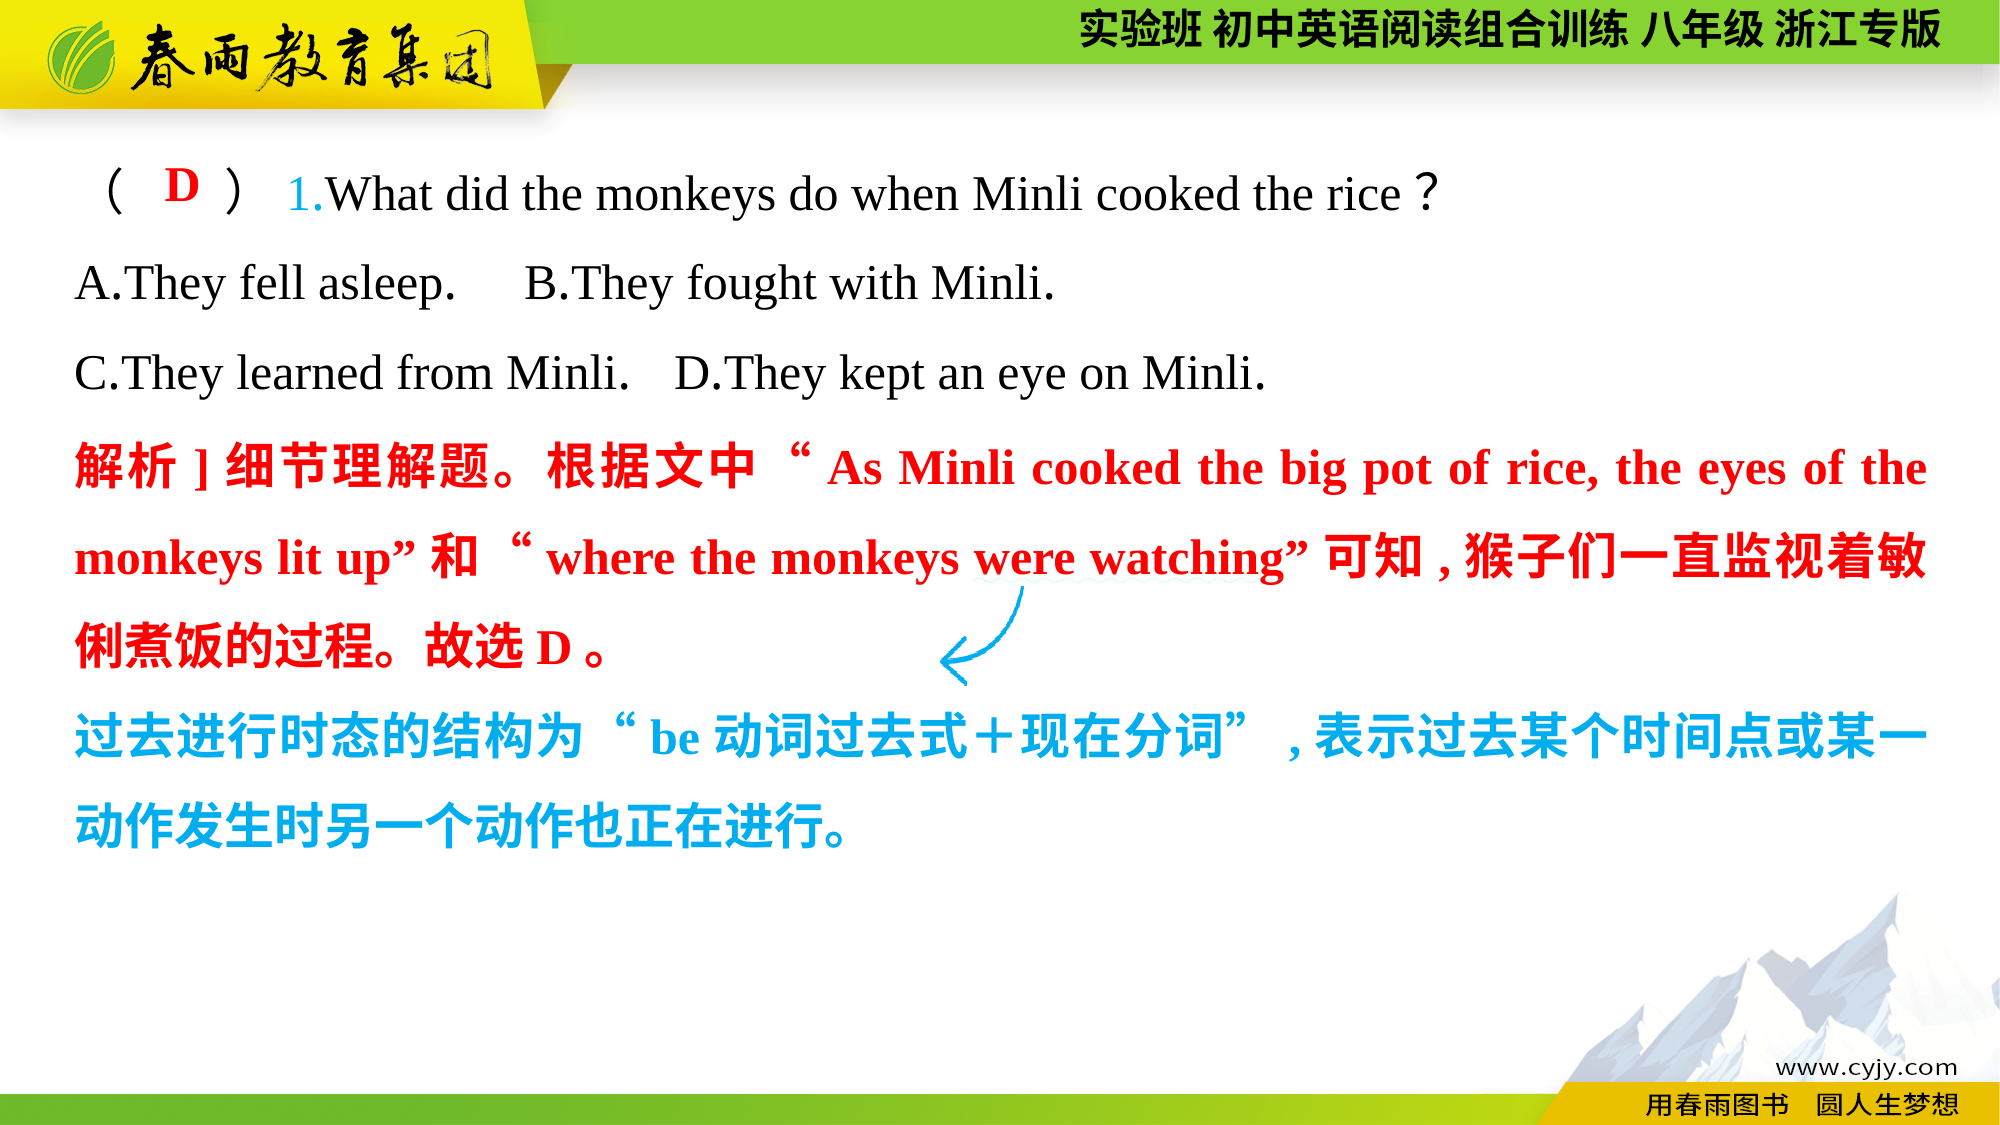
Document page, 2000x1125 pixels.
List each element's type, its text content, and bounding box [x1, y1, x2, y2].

text_box 解析]细节理解题。根据文中“As Minli cooked the big pot of rice, the eyes of the monkeys lit up”和“where the monkeys were watching”可知,猴子们一直监视着敏俐煮饭的过程。故选D。 过去进行时态的结构为“be动词过去式＋现在分词”,表示过去某个时间点或某一动作发生时另一个动作也正在进行。 [59, 397, 1944, 863]
list （ ）1.What did the monkeys do when Minli cooked the rice？ A.They fell asleep. B.They fought with Minli. C.They learned from Minli. D.They kept an eye on Minli. [59, 122, 1944, 397]
picture [0, 0, 2000, 1125]
text_box D [149, 144, 216, 219]
